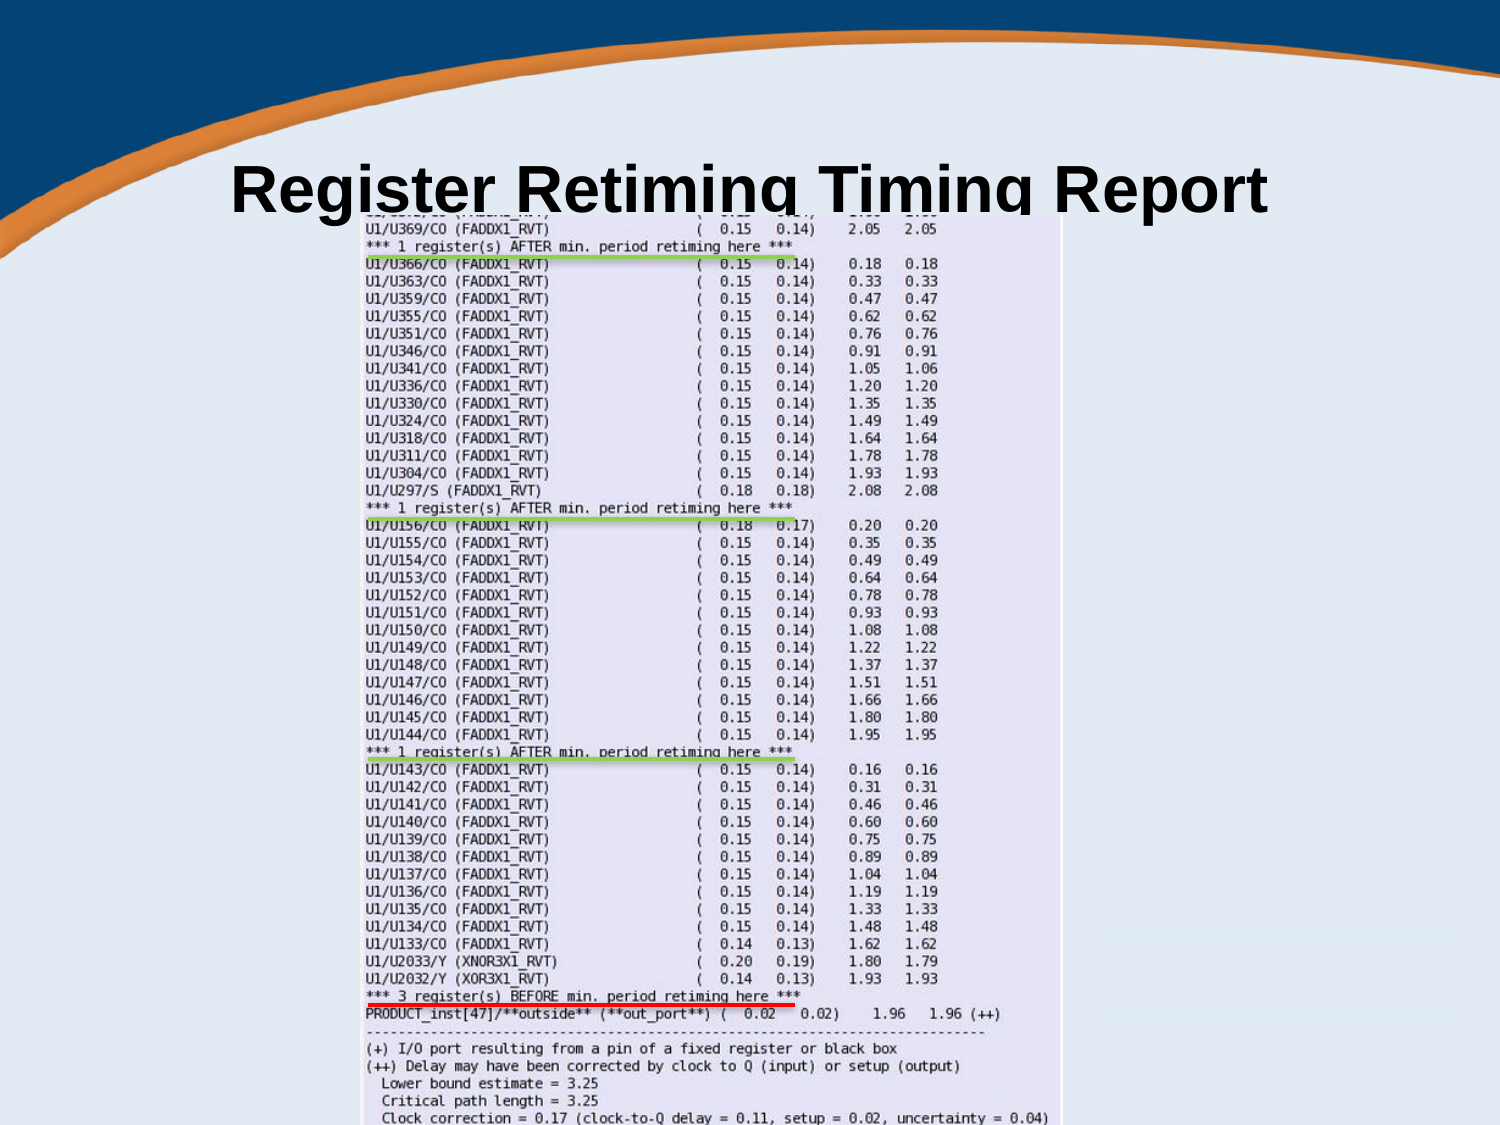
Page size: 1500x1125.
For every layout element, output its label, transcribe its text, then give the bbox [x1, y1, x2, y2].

title Register Retiming Timing Report [75, 92, 1425, 280]
picture [0, 0, 1500, 1125]
